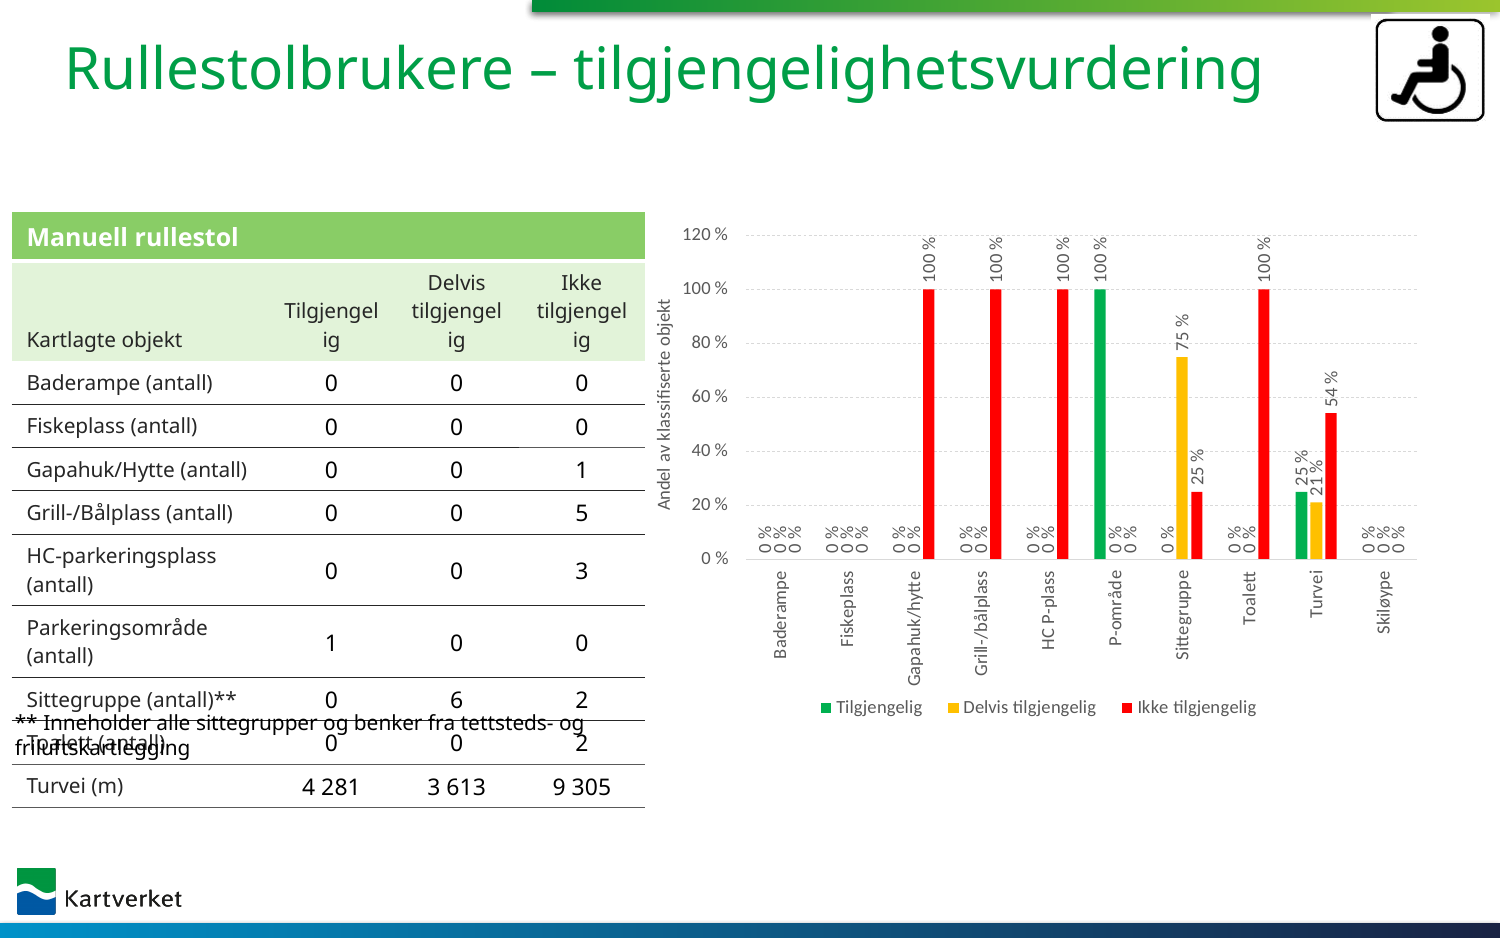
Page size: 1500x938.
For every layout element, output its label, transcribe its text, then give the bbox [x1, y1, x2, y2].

table_cell 9 305 [519, 768, 645, 807]
table_cell 3 613 [394, 768, 519, 807]
table_cell 0 [394, 606, 519, 677]
table_cell 0 [269, 405, 394, 447]
table_cell Baderampe (antall) [12, 361, 269, 404]
table_cell Turvei (m) [12, 768, 269, 807]
text_box ** Inneholder alle sittegrupper og benker fra tettsteds- og friluftskartlegging [0, 702, 745, 768]
table_cell 0 [394, 361, 519, 404]
table_cell Delvis tilgjengelig [394, 263, 519, 361]
table_header Manuell rullestol [12, 212, 645, 259]
table_cell 0 [394, 405, 519, 447]
text_box Rullestolbrukere – tilgjengelighetsvurdering [49, 12, 1372, 109]
table_cell 0 [269, 491, 394, 534]
table_cell 4 281 [269, 768, 394, 807]
table_cell HC-parkeringsplass (antall) [12, 535, 269, 605]
table_cell 0 [519, 405, 638, 447]
table_cell 0 [269, 535, 394, 605]
table_cell 1 [269, 606, 394, 677]
table_cell 2 [519, 678, 638, 702]
table_cell 0 [269, 678, 394, 702]
table_cell 0 [269, 448, 394, 490]
table_cell Kartlagte objekt [12, 263, 269, 361]
table_cell 1 [519, 448, 638, 490]
table_cell 0 [394, 448, 519, 490]
table_cell 0 [519, 361, 638, 404]
table_cell Parkeringsområde (antall) [12, 606, 269, 677]
table_cell 6 [394, 678, 519, 702]
table_cell 0 [394, 491, 519, 534]
picture [1371, 13, 1491, 127]
picture [643, 218, 1427, 728]
table_cell Gapahuk/Hytte (antall) [12, 448, 269, 490]
table_cell Grill-/Bålplass (antall) [12, 491, 269, 534]
table_cell 0 [269, 361, 394, 404]
table_cell Ikke tilgjengelig [519, 263, 638, 361]
table_cell 5 [519, 491, 638, 534]
table_cell Sittegruppe (antall)** [12, 678, 269, 702]
table_cell Tilgjengelig [269, 263, 394, 361]
table_cell 0 [394, 535, 519, 605]
table_cell 0 [519, 606, 638, 677]
table_cell 3 [519, 535, 638, 605]
table_cell Fiskeplass (antall) [12, 405, 269, 447]
